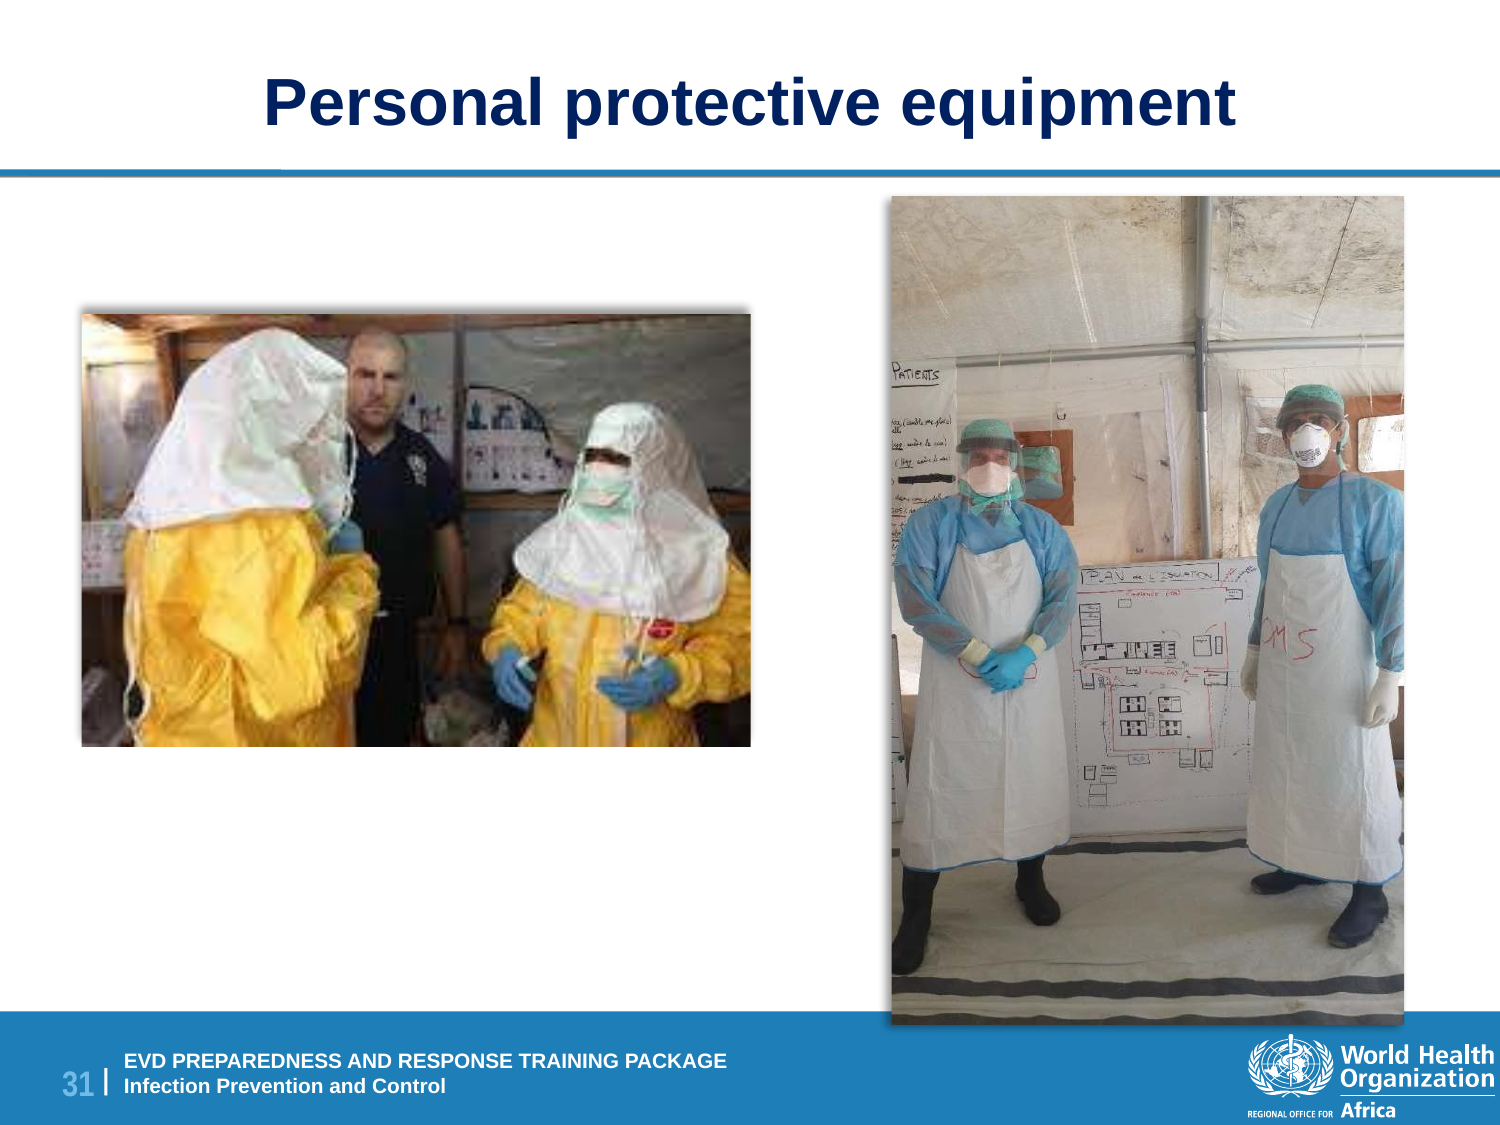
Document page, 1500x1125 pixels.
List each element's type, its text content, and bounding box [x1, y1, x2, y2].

text_box [891, 196, 1405, 1025]
text_box [81, 314, 751, 747]
text_box Personal protective equipment [0, 17, 1500, 140]
